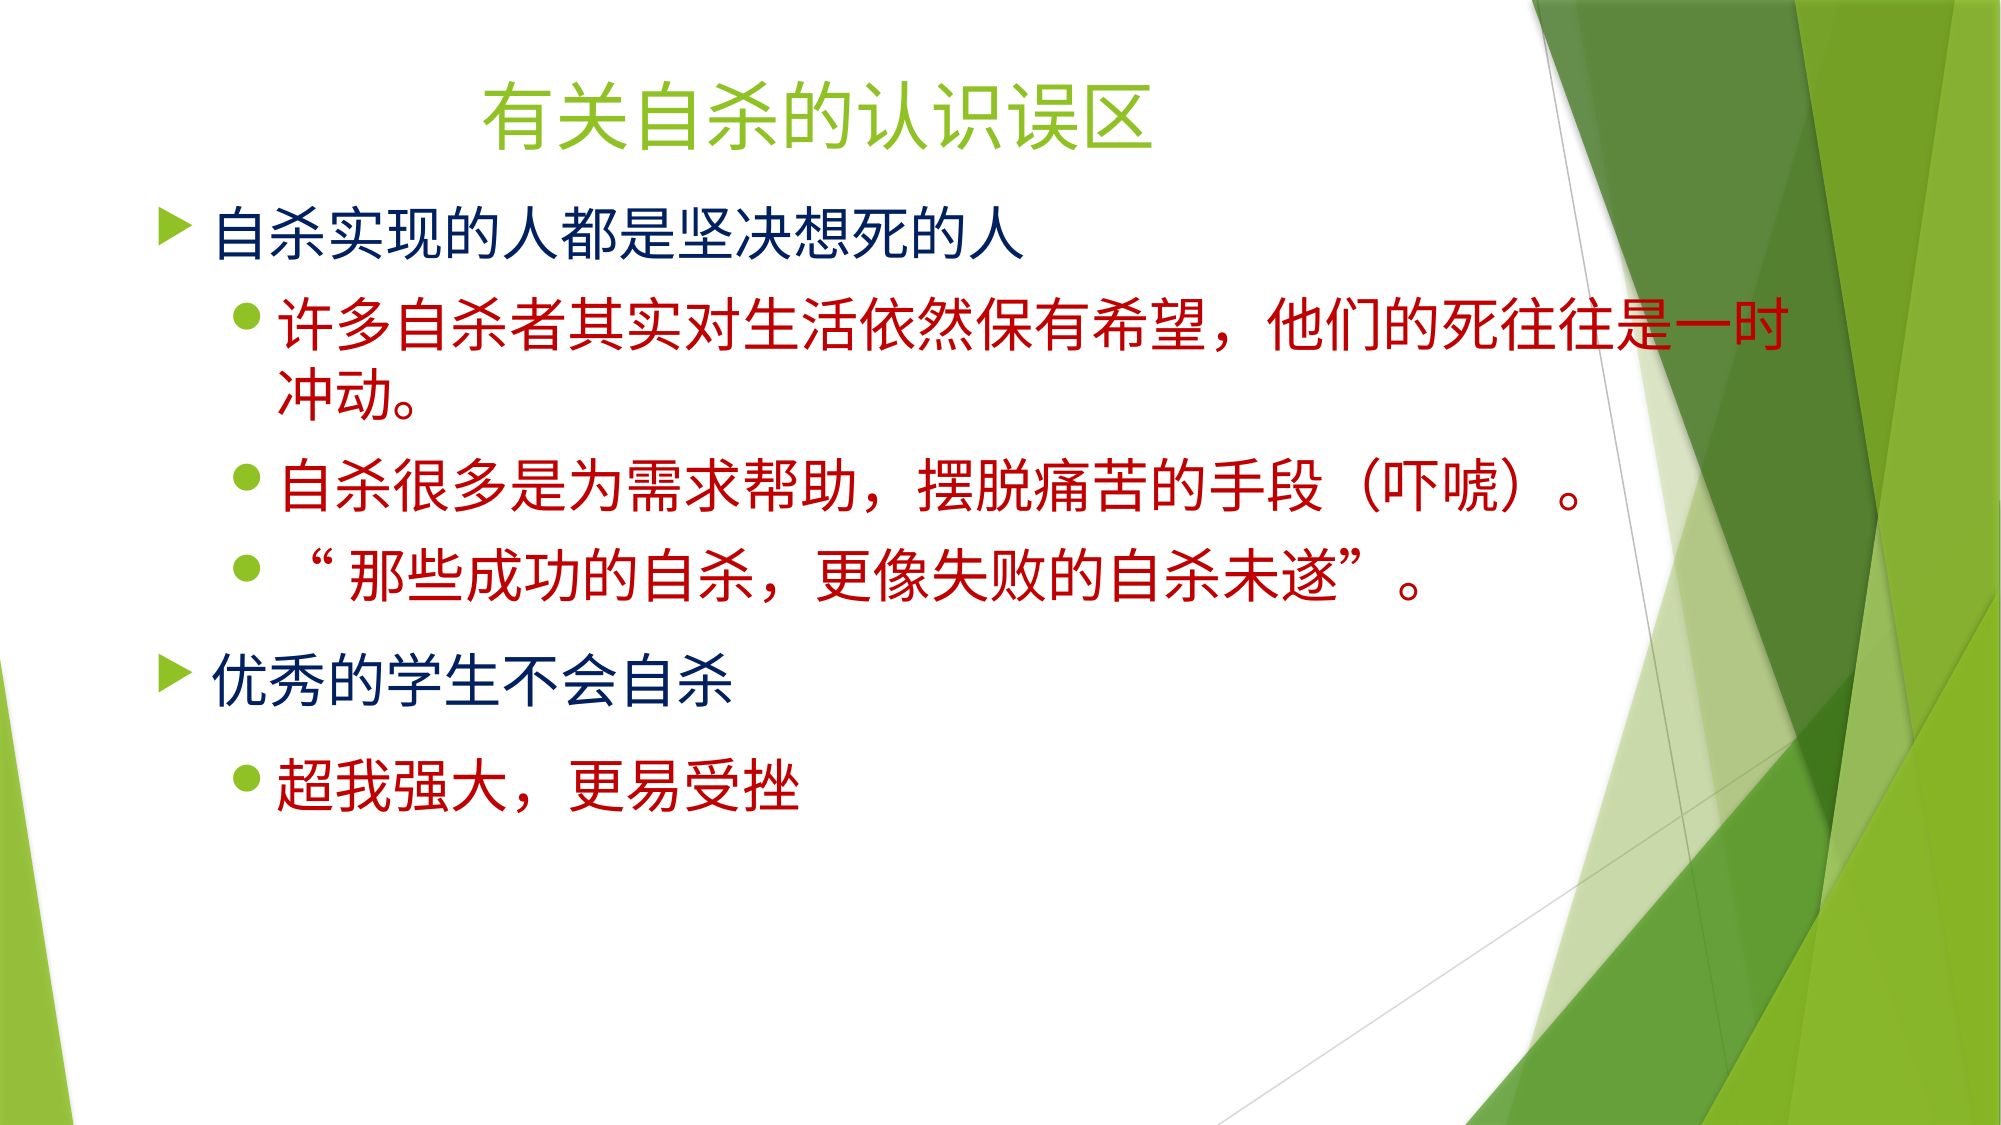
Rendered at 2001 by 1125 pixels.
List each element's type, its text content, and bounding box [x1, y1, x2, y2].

title 有关自杀的认识误区 [113, 61, 1524, 190]
list 自杀实现的人都是坚决想死的人 许多自杀者其实对生活依然保有希望，他们的死往往是一时冲动。 自杀很多是为需求帮助，摆脱痛苦的手段（吓唬）。 “那些成功的自杀，更像失败的自杀未遂”。 优秀的学生不会自杀 超我强大，更易受挫 [139, 189, 1861, 988]
